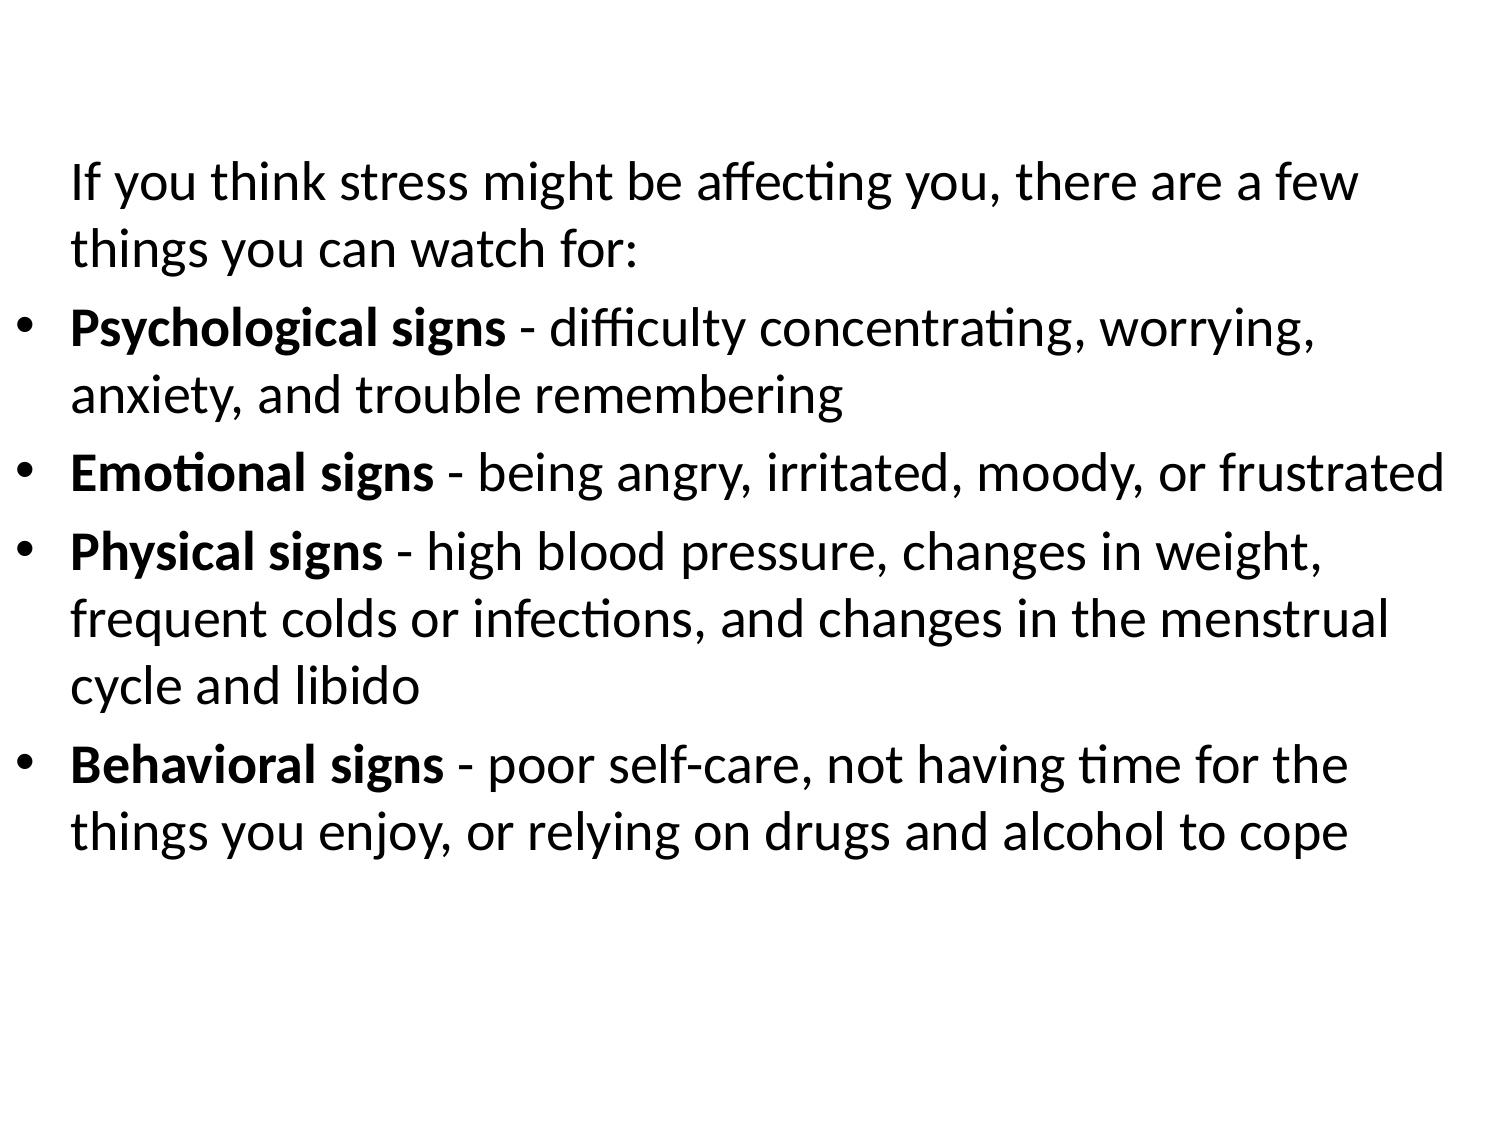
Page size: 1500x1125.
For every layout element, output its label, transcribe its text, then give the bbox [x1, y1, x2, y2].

list If you think stress might be affecting you, there are a few things you can watch for: Psychological signs - difficulty concentrating, worrying, anxiety, and trouble remembering Emotional signs - being angry, irritated, moody, or frustrated Physical signs - high blood pressure, changes in weight, frequent colds or infections, and changes in the menstrual cycle and libido Behavioral signs - poor self-care, not having time for the things you enjoy, or relying on drugs and alcohol to cope [0, 137, 1500, 880]
